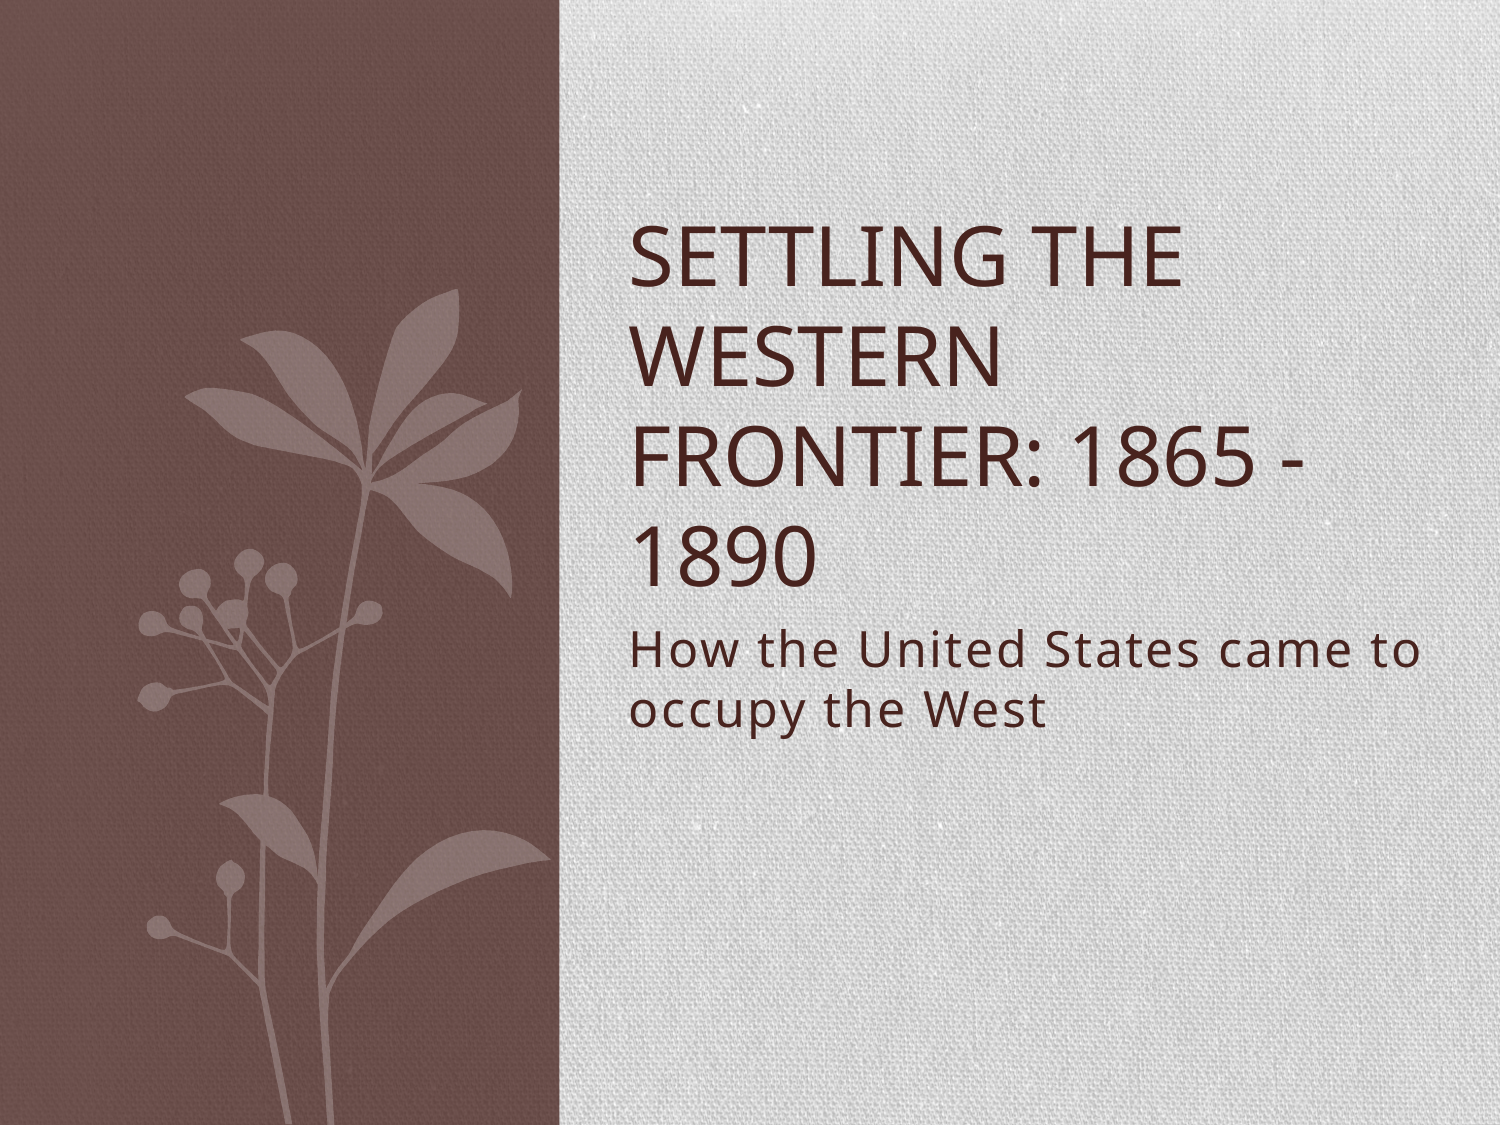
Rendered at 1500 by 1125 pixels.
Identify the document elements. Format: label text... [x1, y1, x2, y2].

subtitle How the United States came to occupy the West [614, 611, 1454, 870]
title Settling the Western Frontier: 1865 - 1890 [613, 232, 1454, 611]
